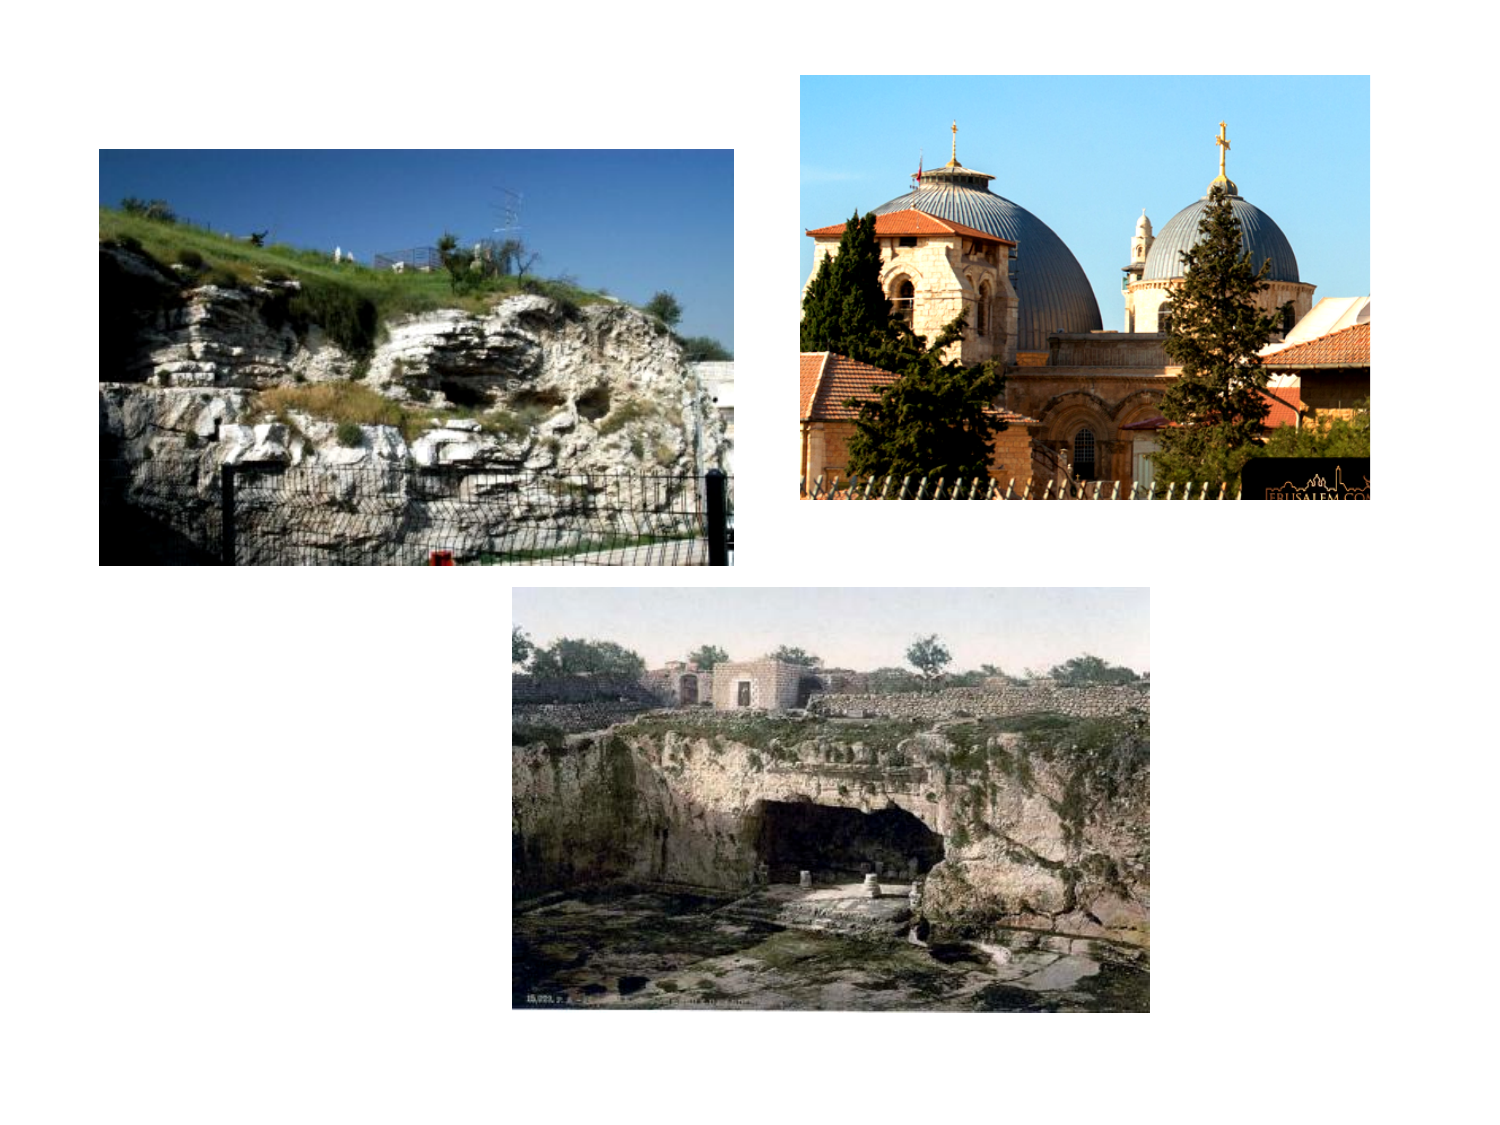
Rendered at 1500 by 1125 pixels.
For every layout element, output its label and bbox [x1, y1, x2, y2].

picture [799, 74, 1371, 501]
picture [99, 149, 734, 567]
picture [512, 587, 1151, 1013]
